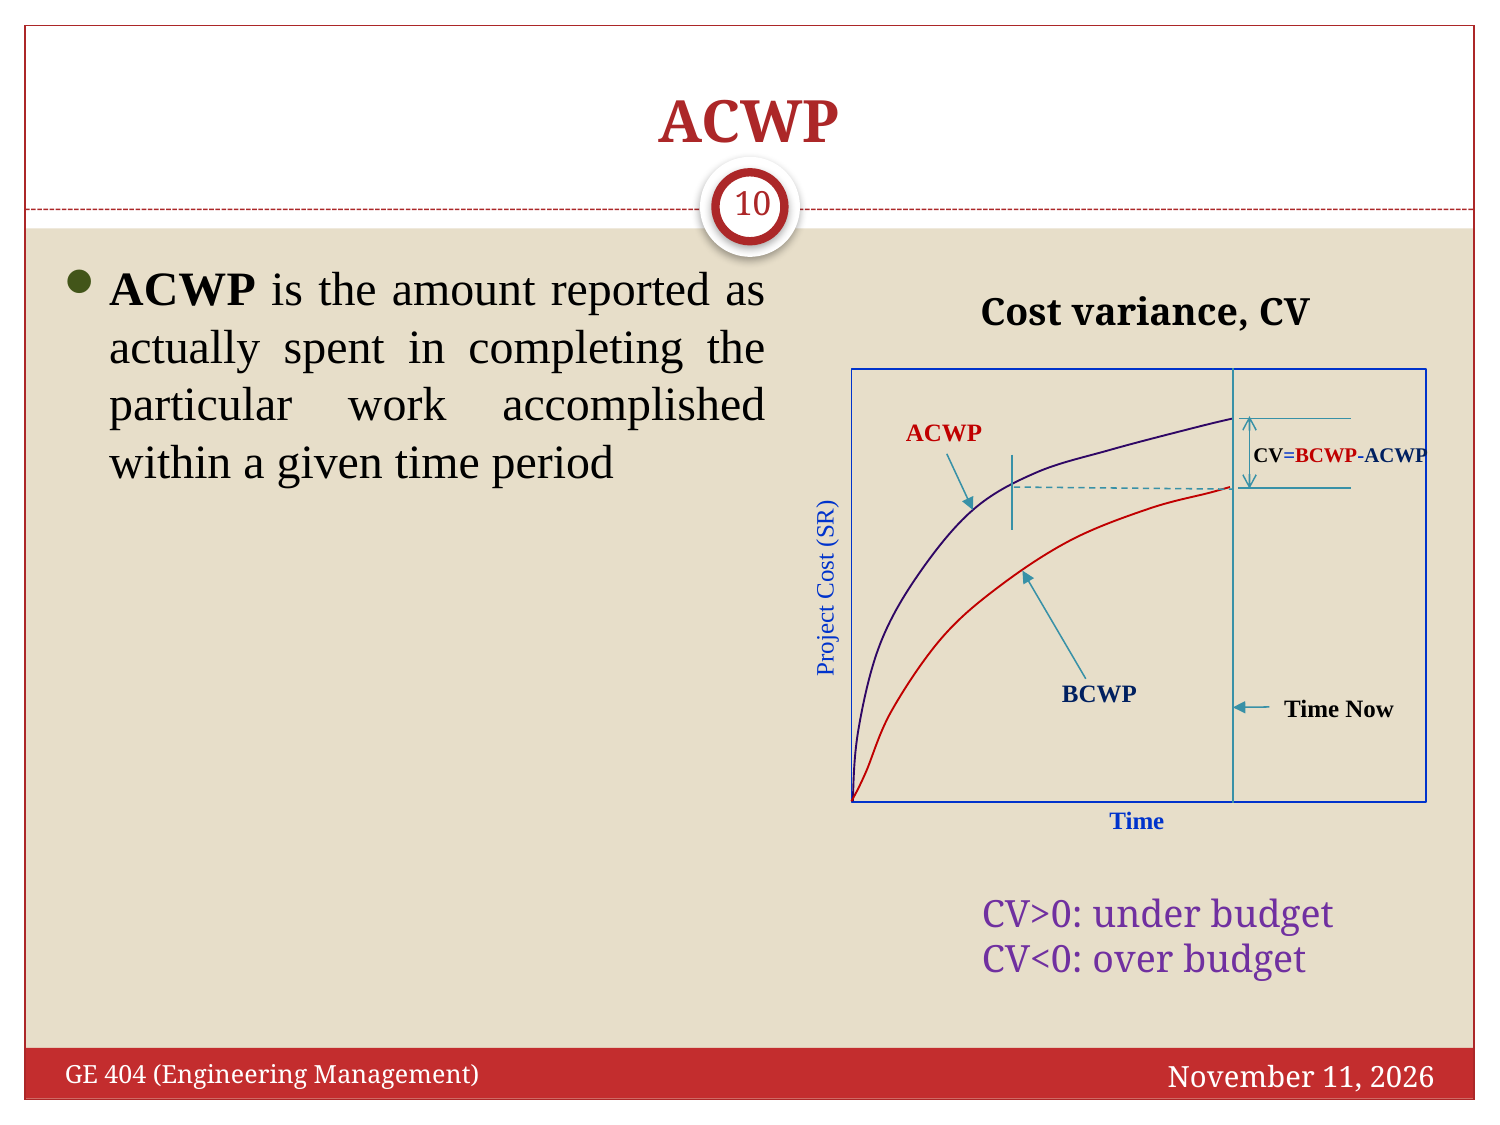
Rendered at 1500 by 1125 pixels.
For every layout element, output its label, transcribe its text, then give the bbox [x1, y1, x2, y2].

list ACWP is the amount reported as actually spent in completing the particular work accomplished within a given time period [49, 250, 782, 1000]
text_box CV>0: under budget CV<0: over budget [967, 882, 1433, 987]
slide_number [950, 1050, 1450, 1111]
footer GE 404 (Engineering Management) [50, 1051, 638, 1112]
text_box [801, 367, 1456, 843]
slide_number 10 [715, 168, 791, 241]
text_box Cost variance, CV [965, 280, 1326, 341]
title ACWP [49, 37, 1450, 162]
